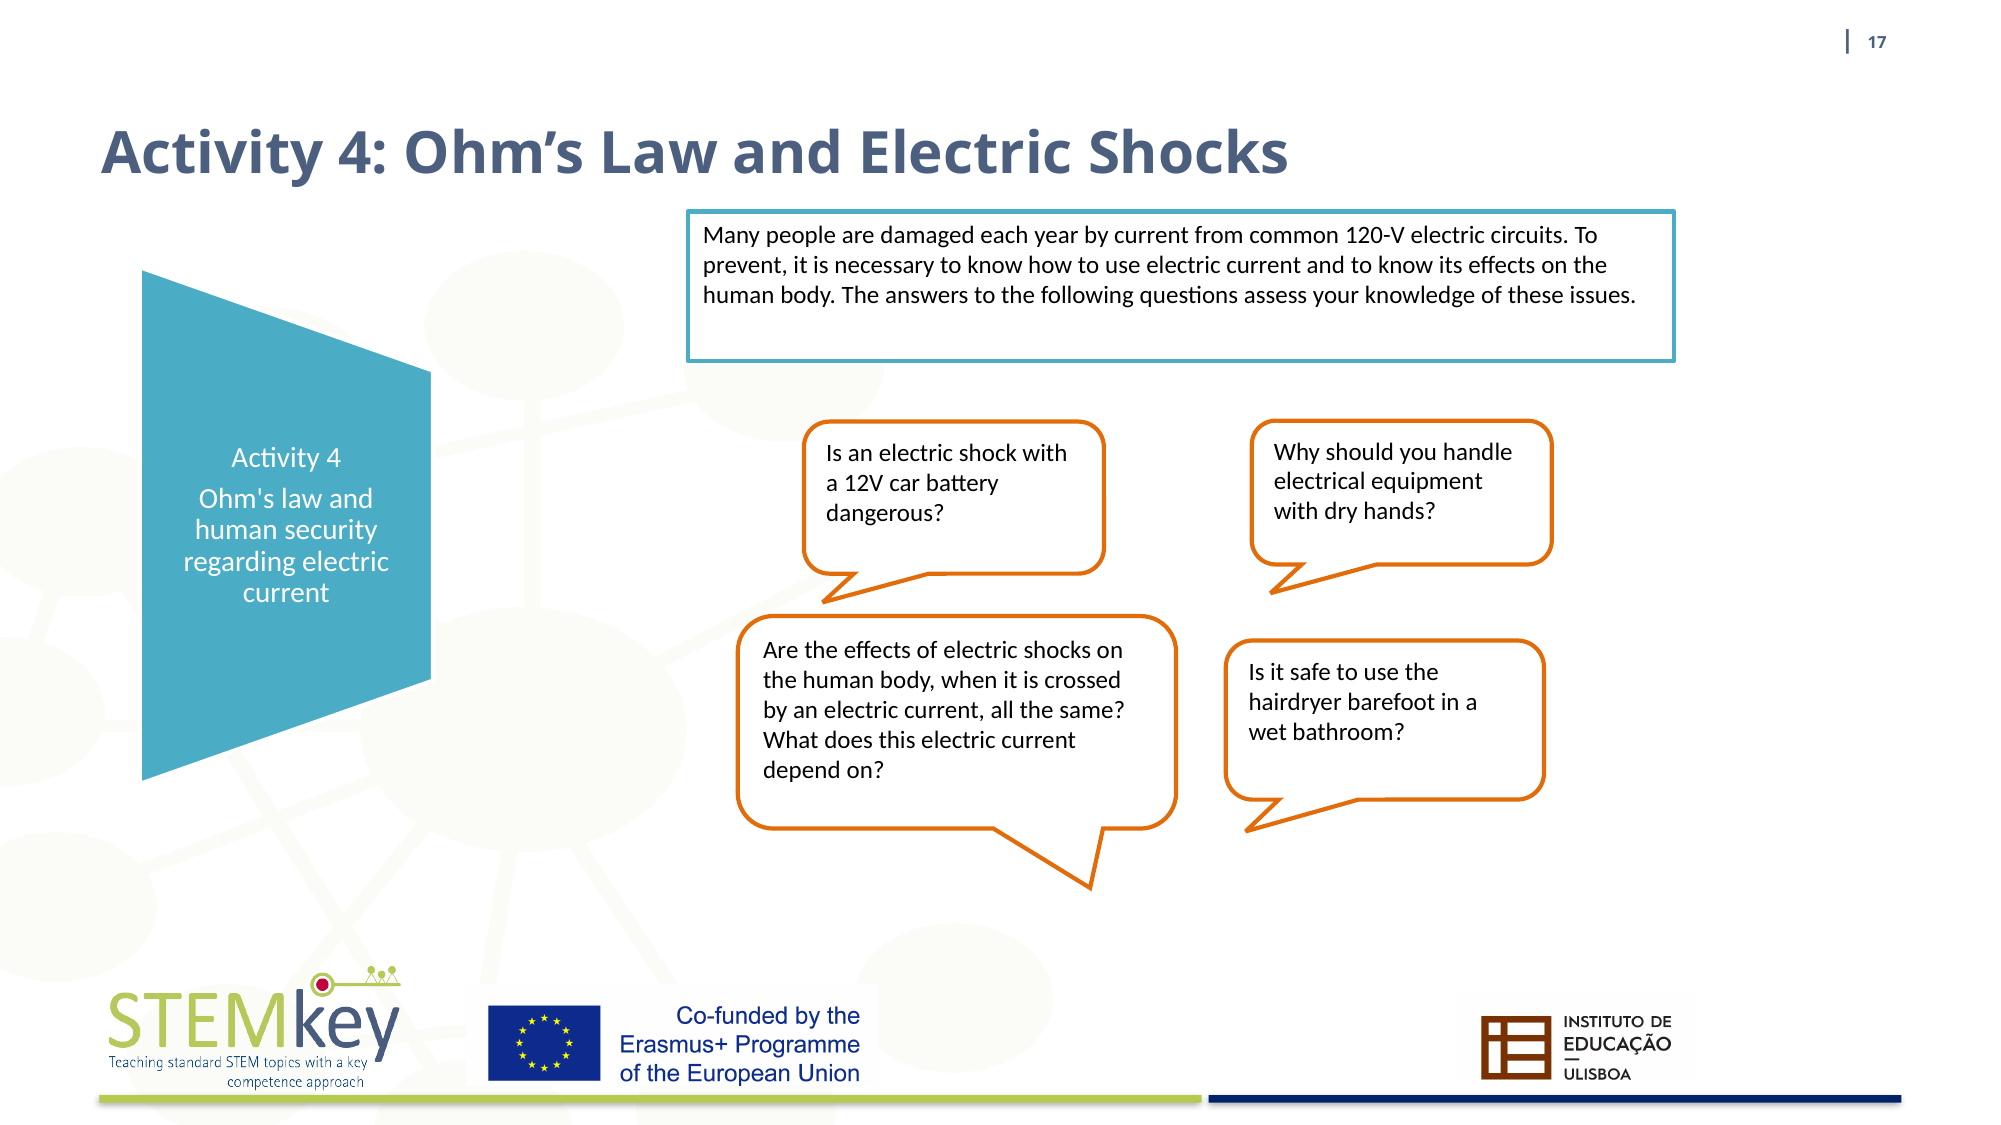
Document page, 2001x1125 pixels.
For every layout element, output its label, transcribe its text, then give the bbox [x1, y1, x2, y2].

text_box Is an electric shock with a 12V car battery dangerous? [803, 517, 1104, 603]
title Activity 4: Ohm’s Law and Electric Shocks [86, 97, 1641, 204]
picture [99, 959, 404, 1095]
text_box Why should you handle electrical equipment with dry hands? [1252, 420, 1552, 441]
picture [1457, 991, 1695, 1080]
picture [465, 984, 879, 1086]
text_box Why should you handle electrical equipment with dry hands? [1251, 517, 1552, 594]
text_box Is an electric shock with a 12V car battery dangerous? [804, 421, 1104, 441]
text_box Many people are damaged each year by current from common 120-V electric circuits. To prevent, it is necessary to know how to use electric current and to know its effects on the human body. The answers to the following questions assess your knowledge of these issues. [686, 209, 1676, 363]
slide_number | 17 [1772, 9, 1902, 69]
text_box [139, 266, 434, 785]
text_box [497, 441, 2000, 517]
text_box Is it safe to use the hairdryer barefoot in a wet bathroom? [1225, 640, 1545, 832]
text_box Are the effects of electric shocks on the human body, when it is crossed by an electric current, all the same? What does this electric current depend on? [737, 616, 1177, 888]
